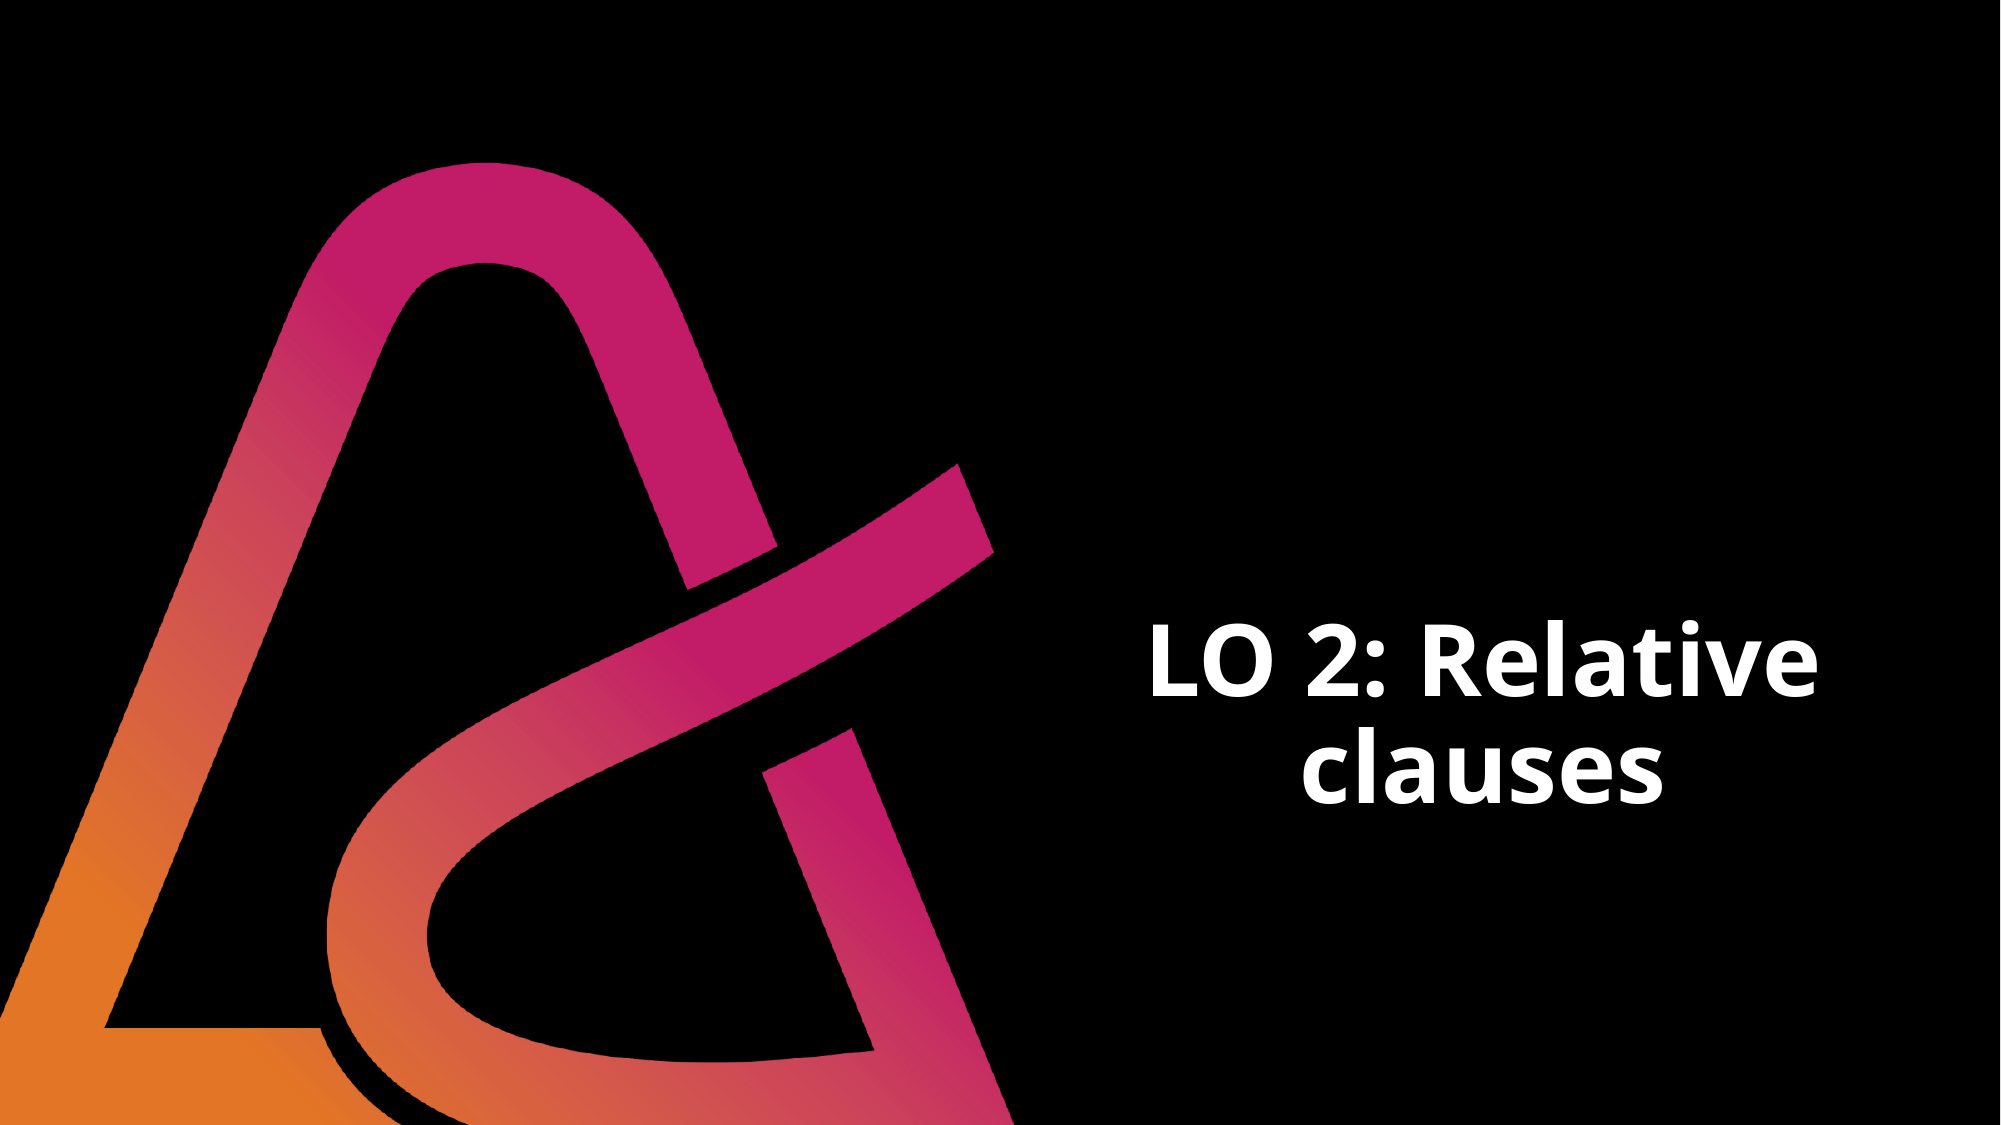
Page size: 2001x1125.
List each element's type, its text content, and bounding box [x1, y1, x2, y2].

picture [0, 143, 1015, 1125]
title LO 2: Relative clauses [999, 552, 1967, 883]
